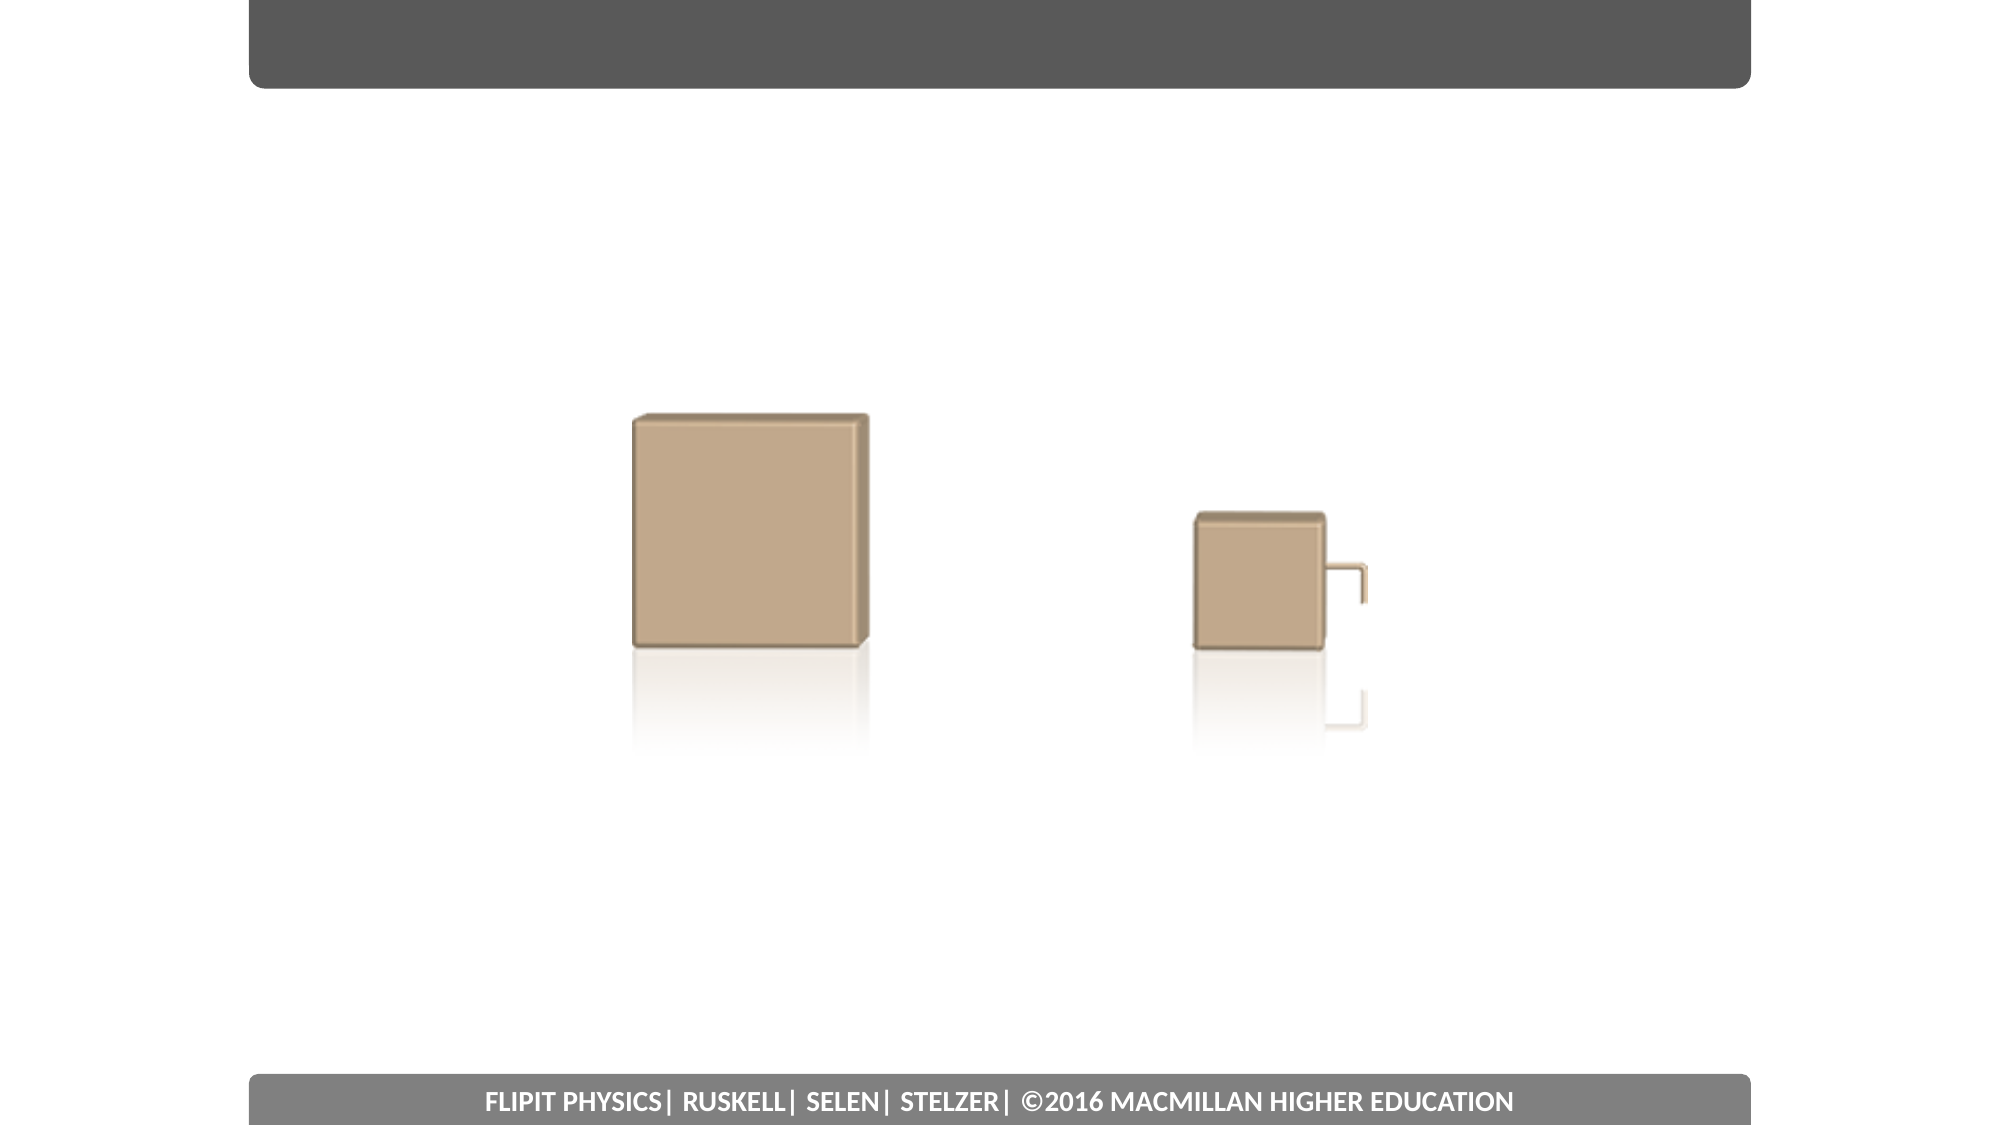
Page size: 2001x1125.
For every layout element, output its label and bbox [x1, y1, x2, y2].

picture [632, 412, 1368, 756]
text_box [248, 0, 1752, 89]
text_box [249, 1074, 1750, 1125]
